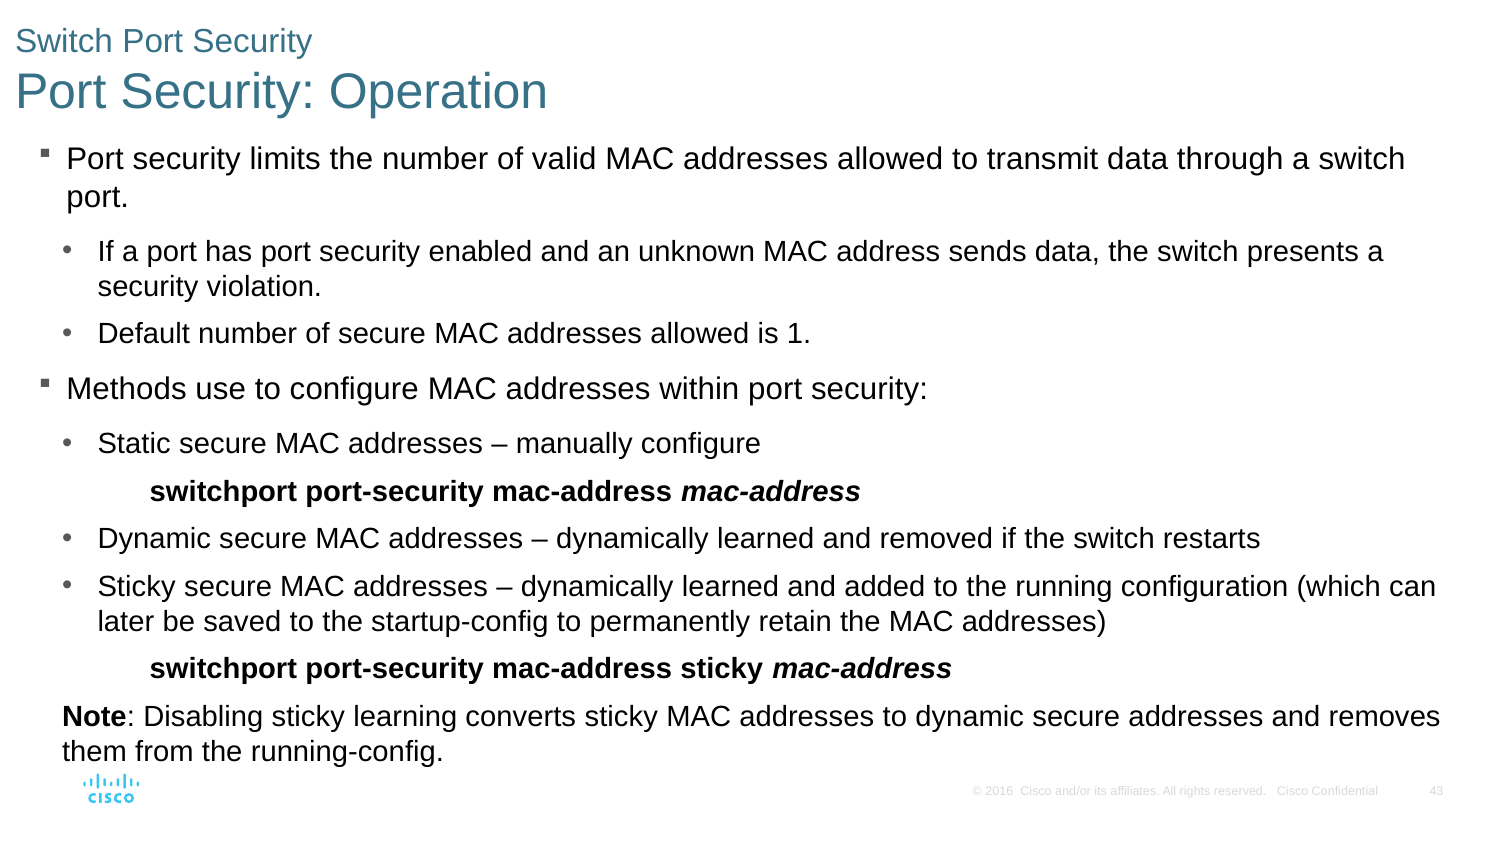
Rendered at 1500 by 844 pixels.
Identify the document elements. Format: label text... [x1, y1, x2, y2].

list Port security limits the number of valid MAC addresses allowed to transmit data through a switch port. If a port has port security enabled and an unknown MAC address sends data, the switch presents a security violation. Default number of secure MAC addresses allowed is 1. Methods use to configure MAC addresses within port security: Static secure MAC addresses – manually configure switchport port-security mac-address mac-address Dynamic secure MAC addresses – dynamically learned and removed if the switch restarts Sticky secure MAC addresses – dynamically learned and added to the running configuration (which can later be saved to the startup-config to permanently retain the MAC addresses) switchport port-security mac-address sticky mac-address Note: Disabling sticky learning converts sticky MAC addresses to dynamic secure addresses and removes them from the running-config. [23, 131, 1476, 813]
title Switch Port Security Port Security: Operation [0, 6, 1500, 131]
